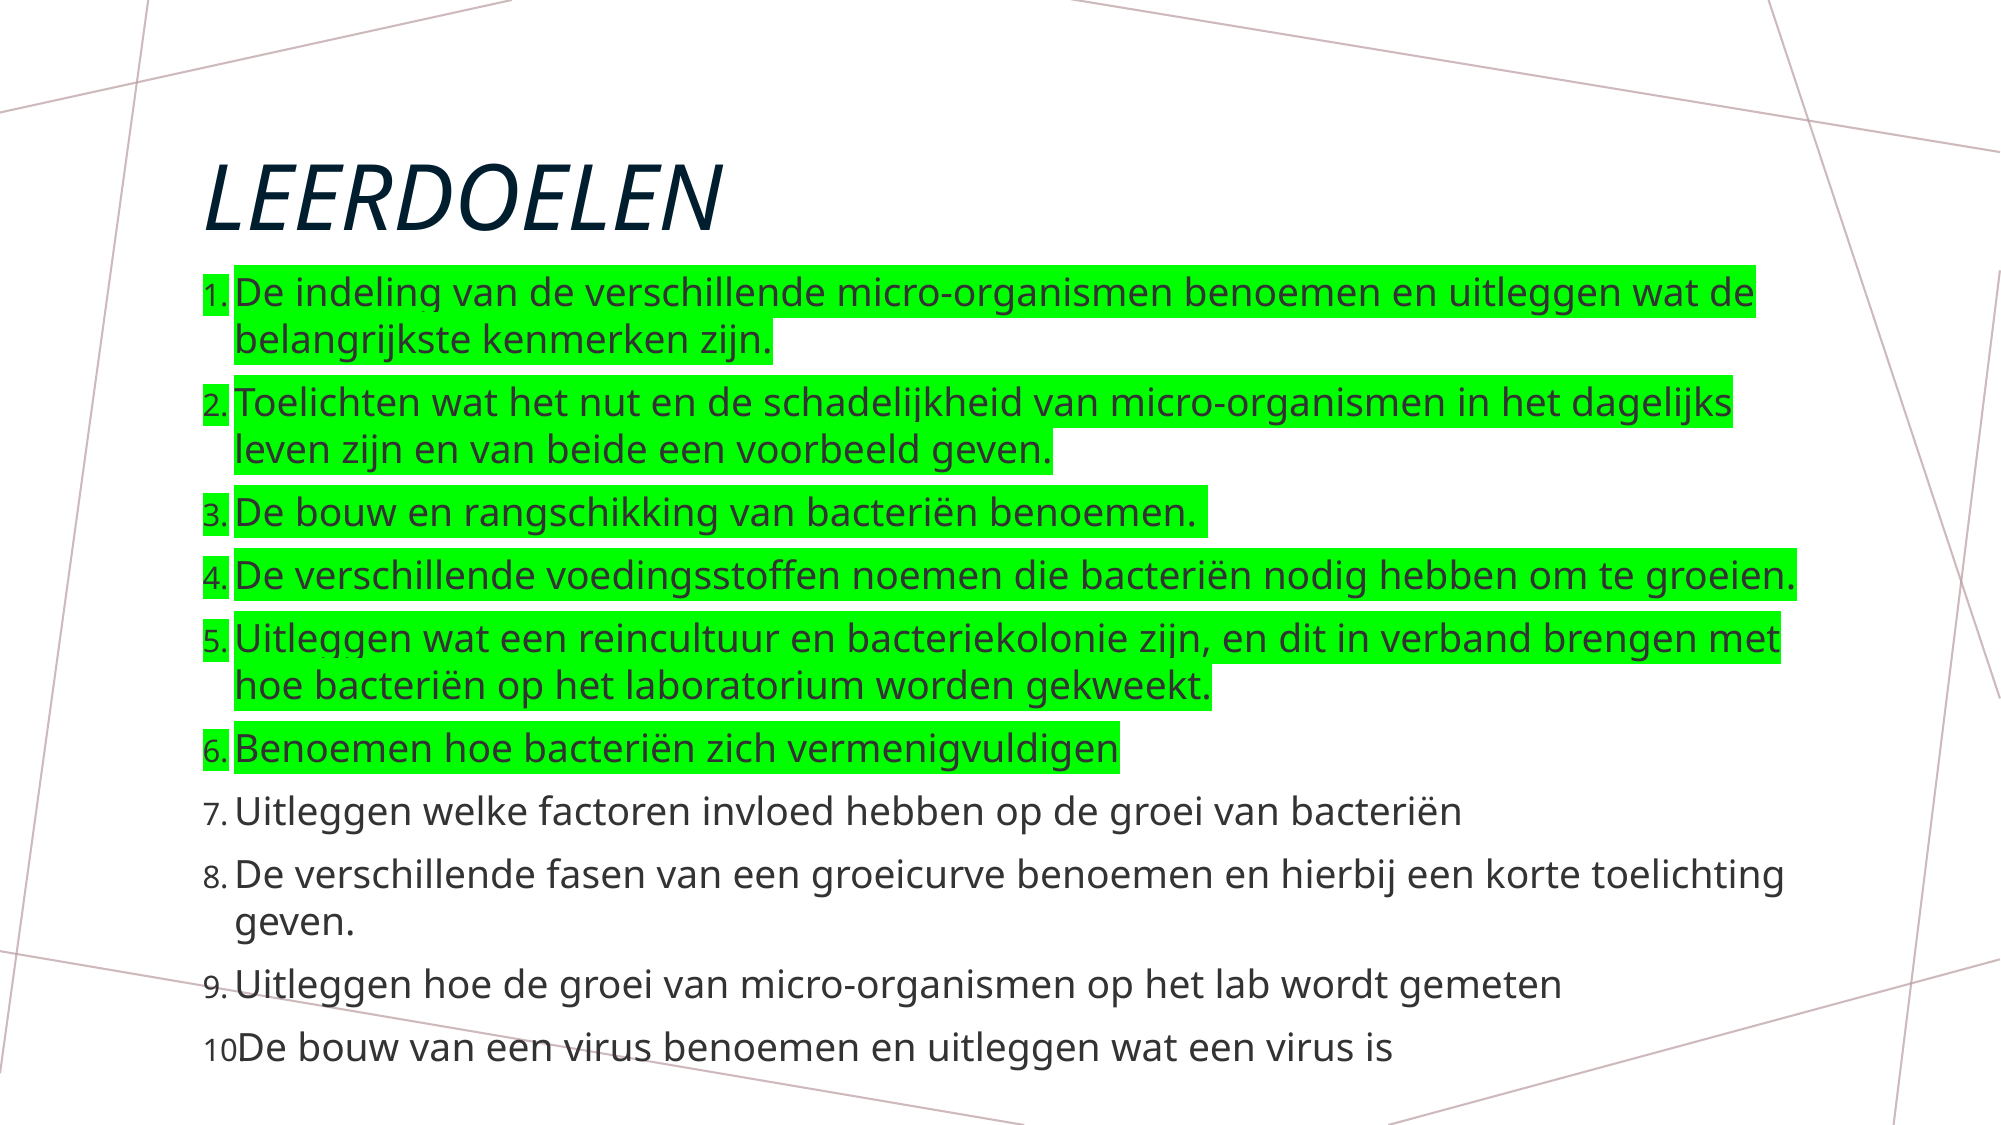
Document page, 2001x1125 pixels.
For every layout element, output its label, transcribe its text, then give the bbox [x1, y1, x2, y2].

list De indeling van de verschillende micro-organismen benoemen en uitleggen wat de belangrijkste kenmerken zijn. Toelichten wat het nut en de schadelijkheid van micro-organismen in het dagelijks leven zijn en van beide een voorbeeld geven. De bouw en rangschikking van bacteriën benoemen. De verschillende voedingsstoffen noemen die bacteriën nodig hebben om te groeien. Uitleggen wat een reincultuur en bacteriekolonie zijn, en dit in verband brengen met hoe bacteriën op het laboratorium worden gekweekt. Benoemen hoe bacteriën zich vermenigvuldigen Uitleggen welke factoren invloed hebben op de groei van bacteriën De verschillende fasen van een groeicurve benoemen en hierbij een korte toelichting geven. Uitleggen hoe de groei van micro-organismen op het lab wordt gemeten De bouw van een virus benoemen en uitleggen wat een virus is [187, 260, 1813, 1098]
title Leerdoelen [187, 87, 1813, 260]
